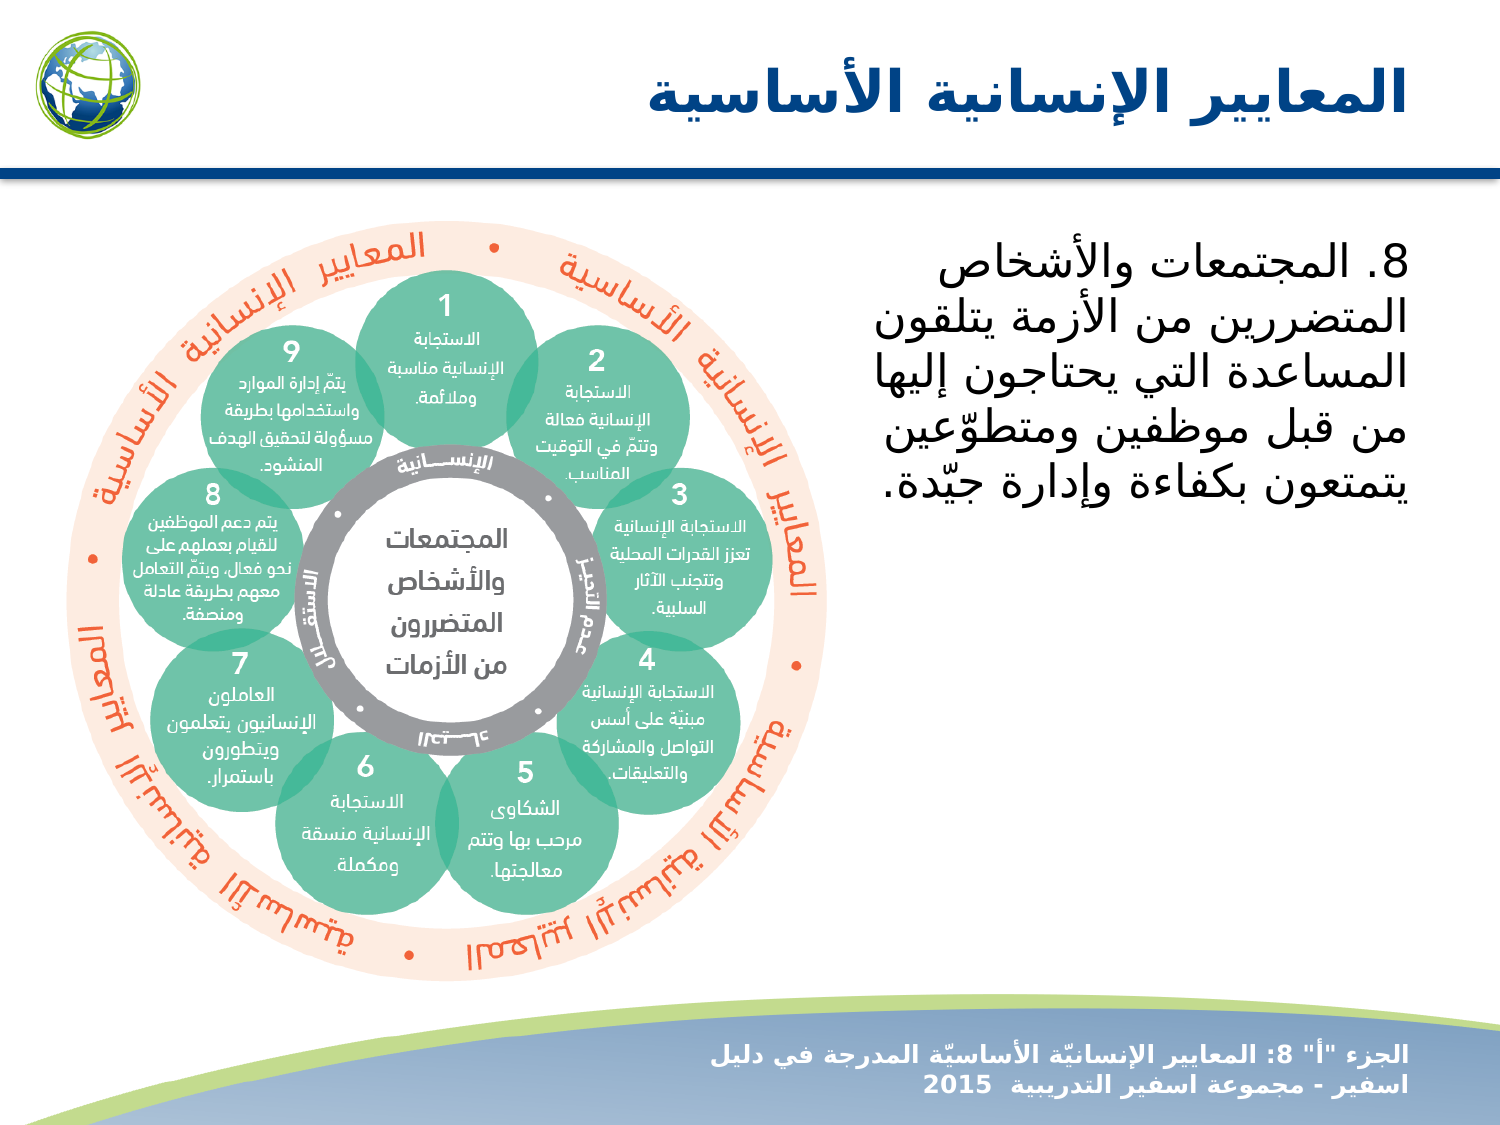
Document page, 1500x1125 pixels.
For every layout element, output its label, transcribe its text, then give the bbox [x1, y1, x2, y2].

list 8. المجتمعات والأشخاص المتضررين من الأزمة يتلقون المساعدة التي يحتاجون إليها من قبل موظفين ومتطوّعين يتمتعون بكفاءة وإدارة جيّدة. [840, 224, 1425, 1010]
title المعايير الإنسانية الأساسية [75, 0, 1425, 178]
footer الجزء "أ" 8: المعايير الإنسانيّة الأساسيّة المدرجة في دليل اسفير - مجموعة اسفير التدريبية 2015 [679, 1038, 1425, 1099]
picture [0, 992, 1500, 1125]
picture [24, 26, 75, 147]
